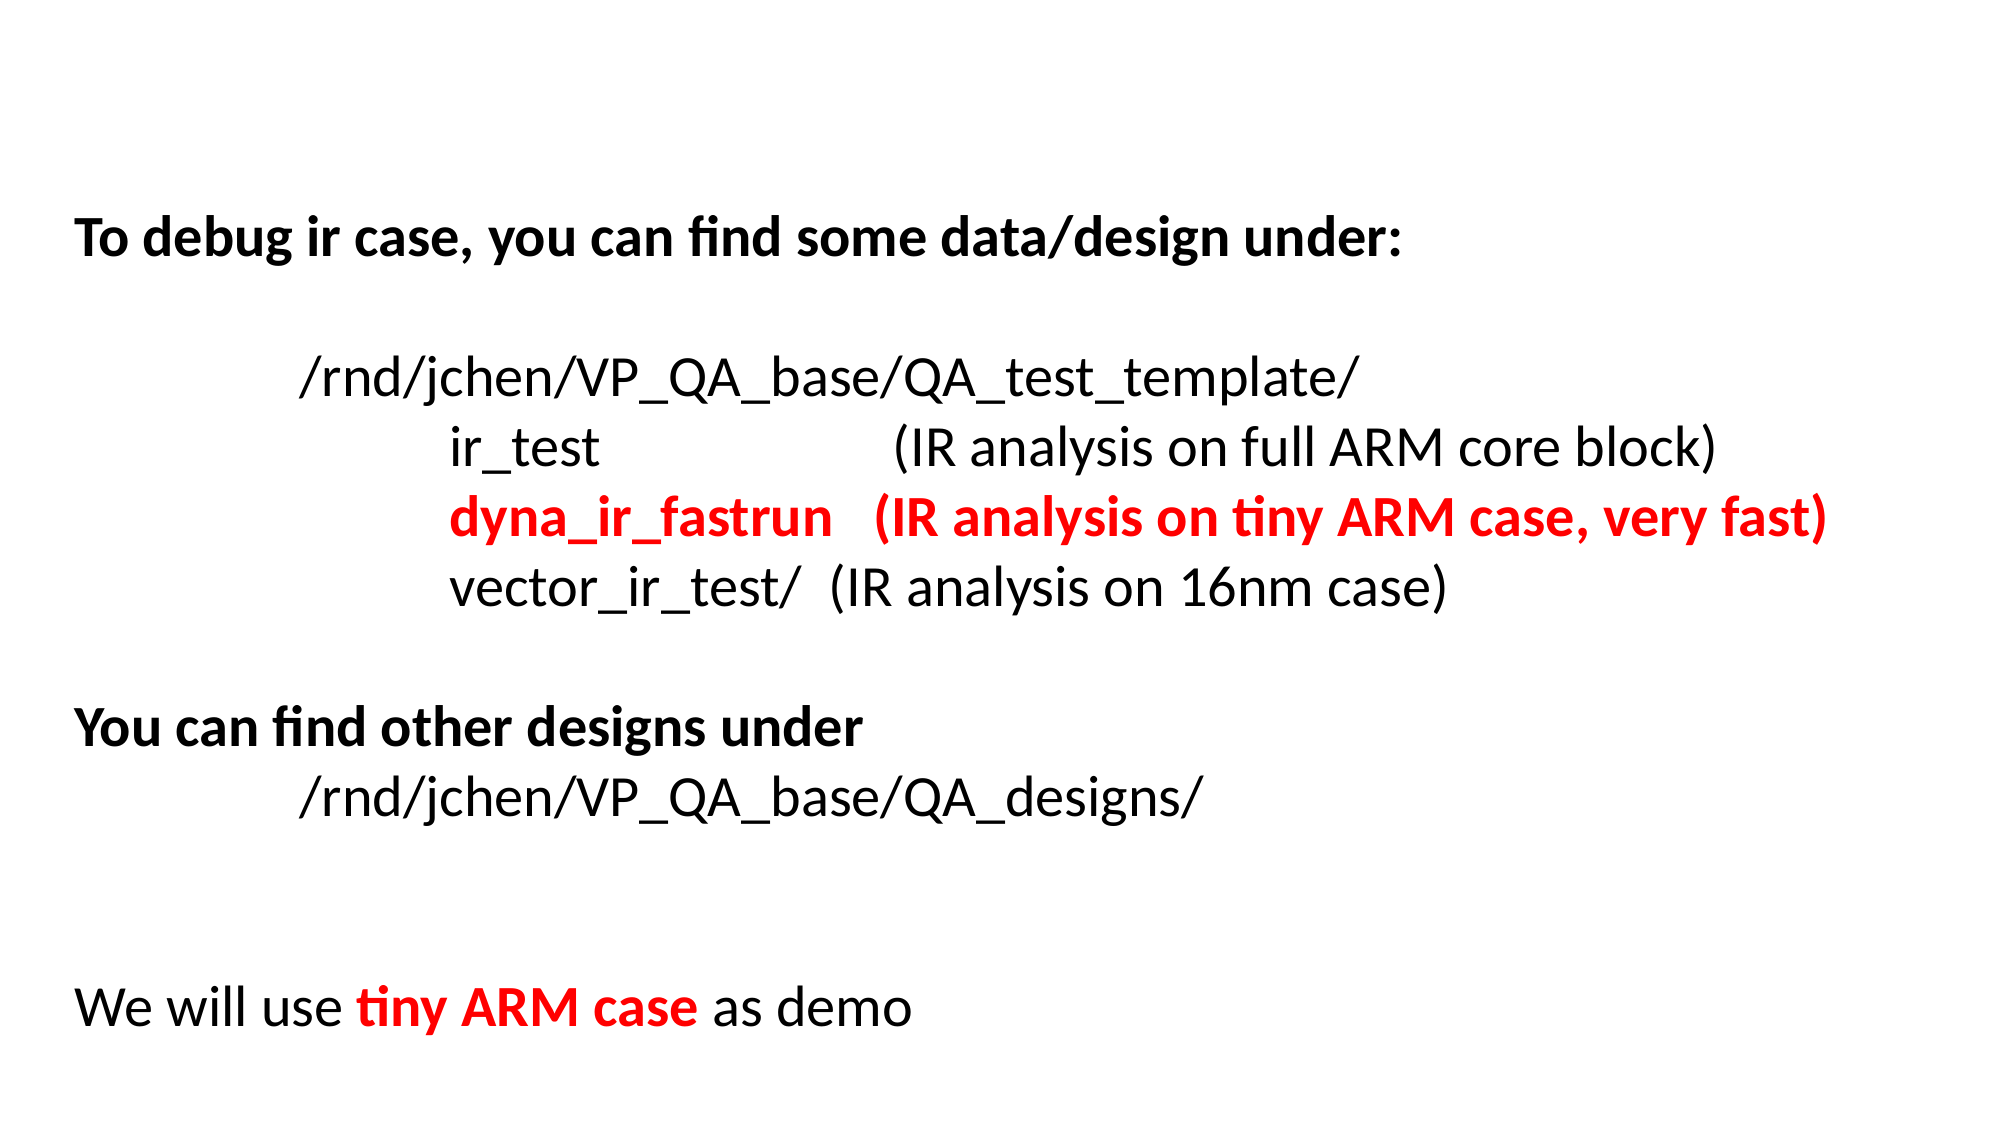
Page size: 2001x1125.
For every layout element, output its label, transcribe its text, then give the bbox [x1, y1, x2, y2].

text_box To debug ir case, you can find some data/design under: /rnd/jchen/VP_QA_base/QA_test_template/ ir_test (IR analysis on full ARM core block) dyna_ir_fastrun (IR analysis on tiny ARM case, very fast) vector_ir_test/ (IR analysis on 16nm case) You can find other designs under /rnd/jchen/VP_QA_base/QA_designs/ We will use tiny ARM case as demo [59, 190, 1844, 1046]
